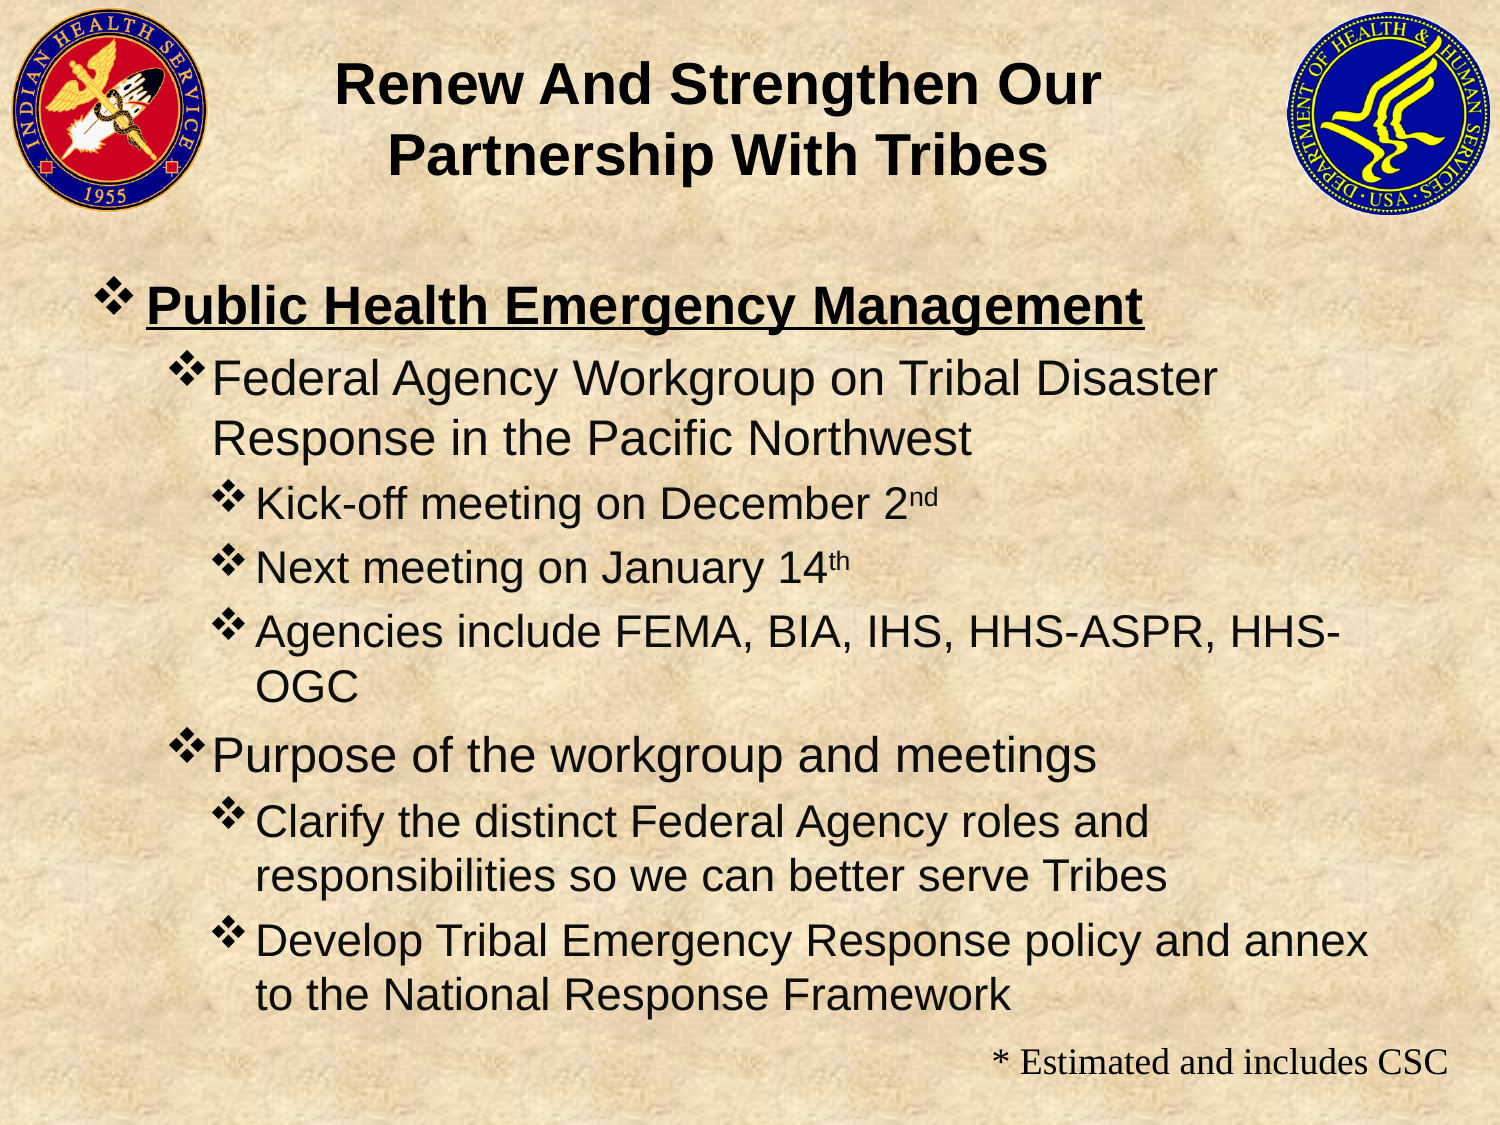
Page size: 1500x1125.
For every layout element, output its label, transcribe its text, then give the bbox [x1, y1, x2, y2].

picture [0, 0, 1500, 1125]
title Renew And Strengthen Our Partnership With Tribes [150, 37, 1288, 262]
list Public Health Emergency Management Federal Agency Workgroup on Tribal Disaster Response in the Pacific Northwest Kick-off meeting on December 2nd Next meeting on January 14th Agencies include FEMA, BIA, IHS, HHS-ASPR, HHS-OGC Purpose of the workgroup and meetings Clarify the distinct Federal Agency roles and responsibilities so we can better serve Tribes Develop Tribal Emergency Response policy and annex to the National Response Framework [75, 262, 1425, 1035]
text_box * Estimated and includes CSC [976, 1029, 1465, 1090]
